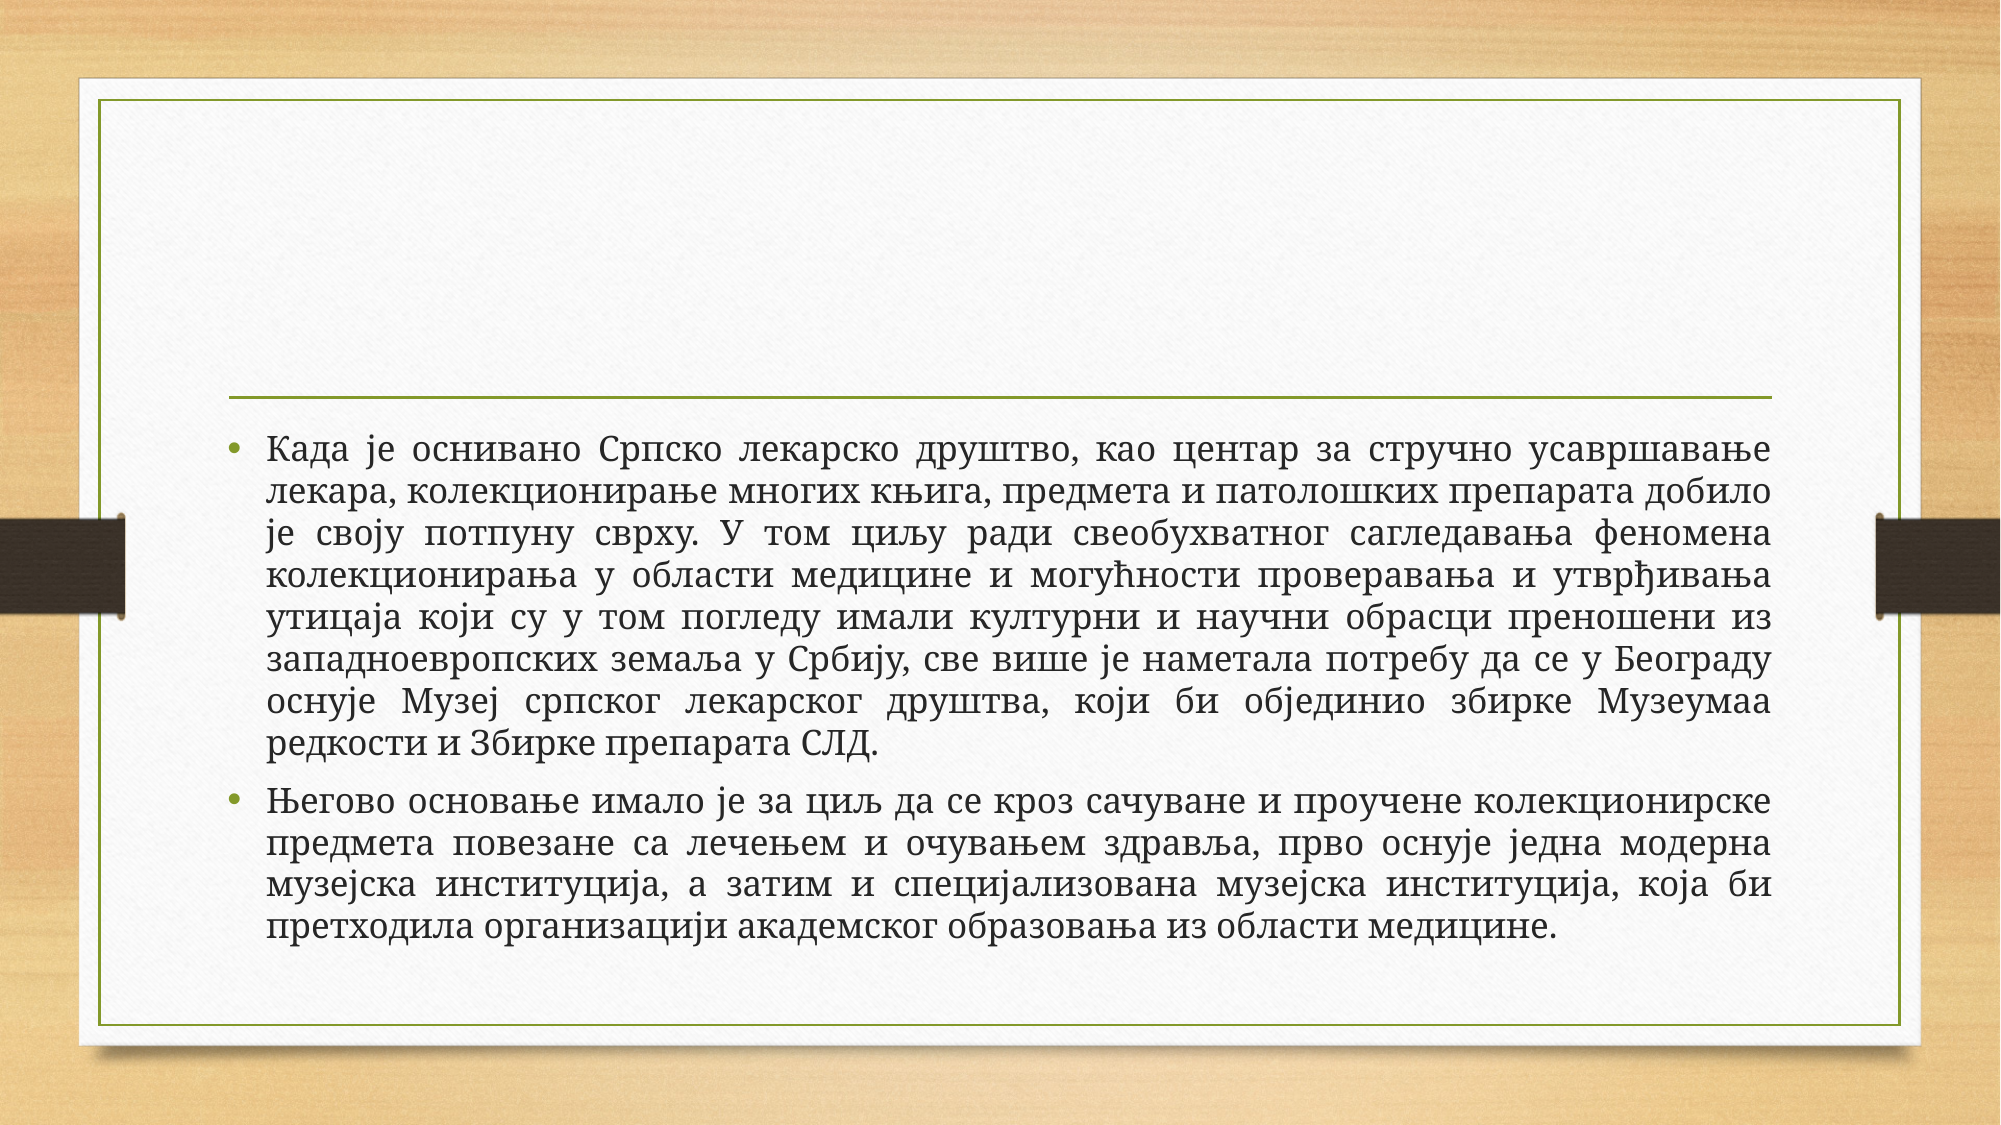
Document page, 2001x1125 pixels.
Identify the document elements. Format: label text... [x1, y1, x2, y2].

picture [0, 0, 2001, 1125]
list Када је оснивано Српско лекарско друштво, као центар за стручно усавршавање лекара, колекционирање многих књига, предмета и патолошких препарата добило је своју потпуну сврху. У том циљу ради свеобухватног сагледавања феномена колекционирања у области медицине и могућности проверавања и утврђивања утицаја који су у том погледу имали културни и научни обрасци преношени из западноевропских земаља у Србију, све више је наметала потребу да се у Београду оснује Музеј српског лекарског друштва, који би објединио збирке Музеумаа редкости и Збирке препарата СЛД. Његово основање имало је за циљ да се кроз сачуване и проучене колекционирске предмета повезане са лечењем и очувањем здравља, прво оснује једна модерна музејска институција, а затим и специјализована музејска институција, која би претходила организацији академског образовања из области медицине. [212, 419, 1788, 964]
